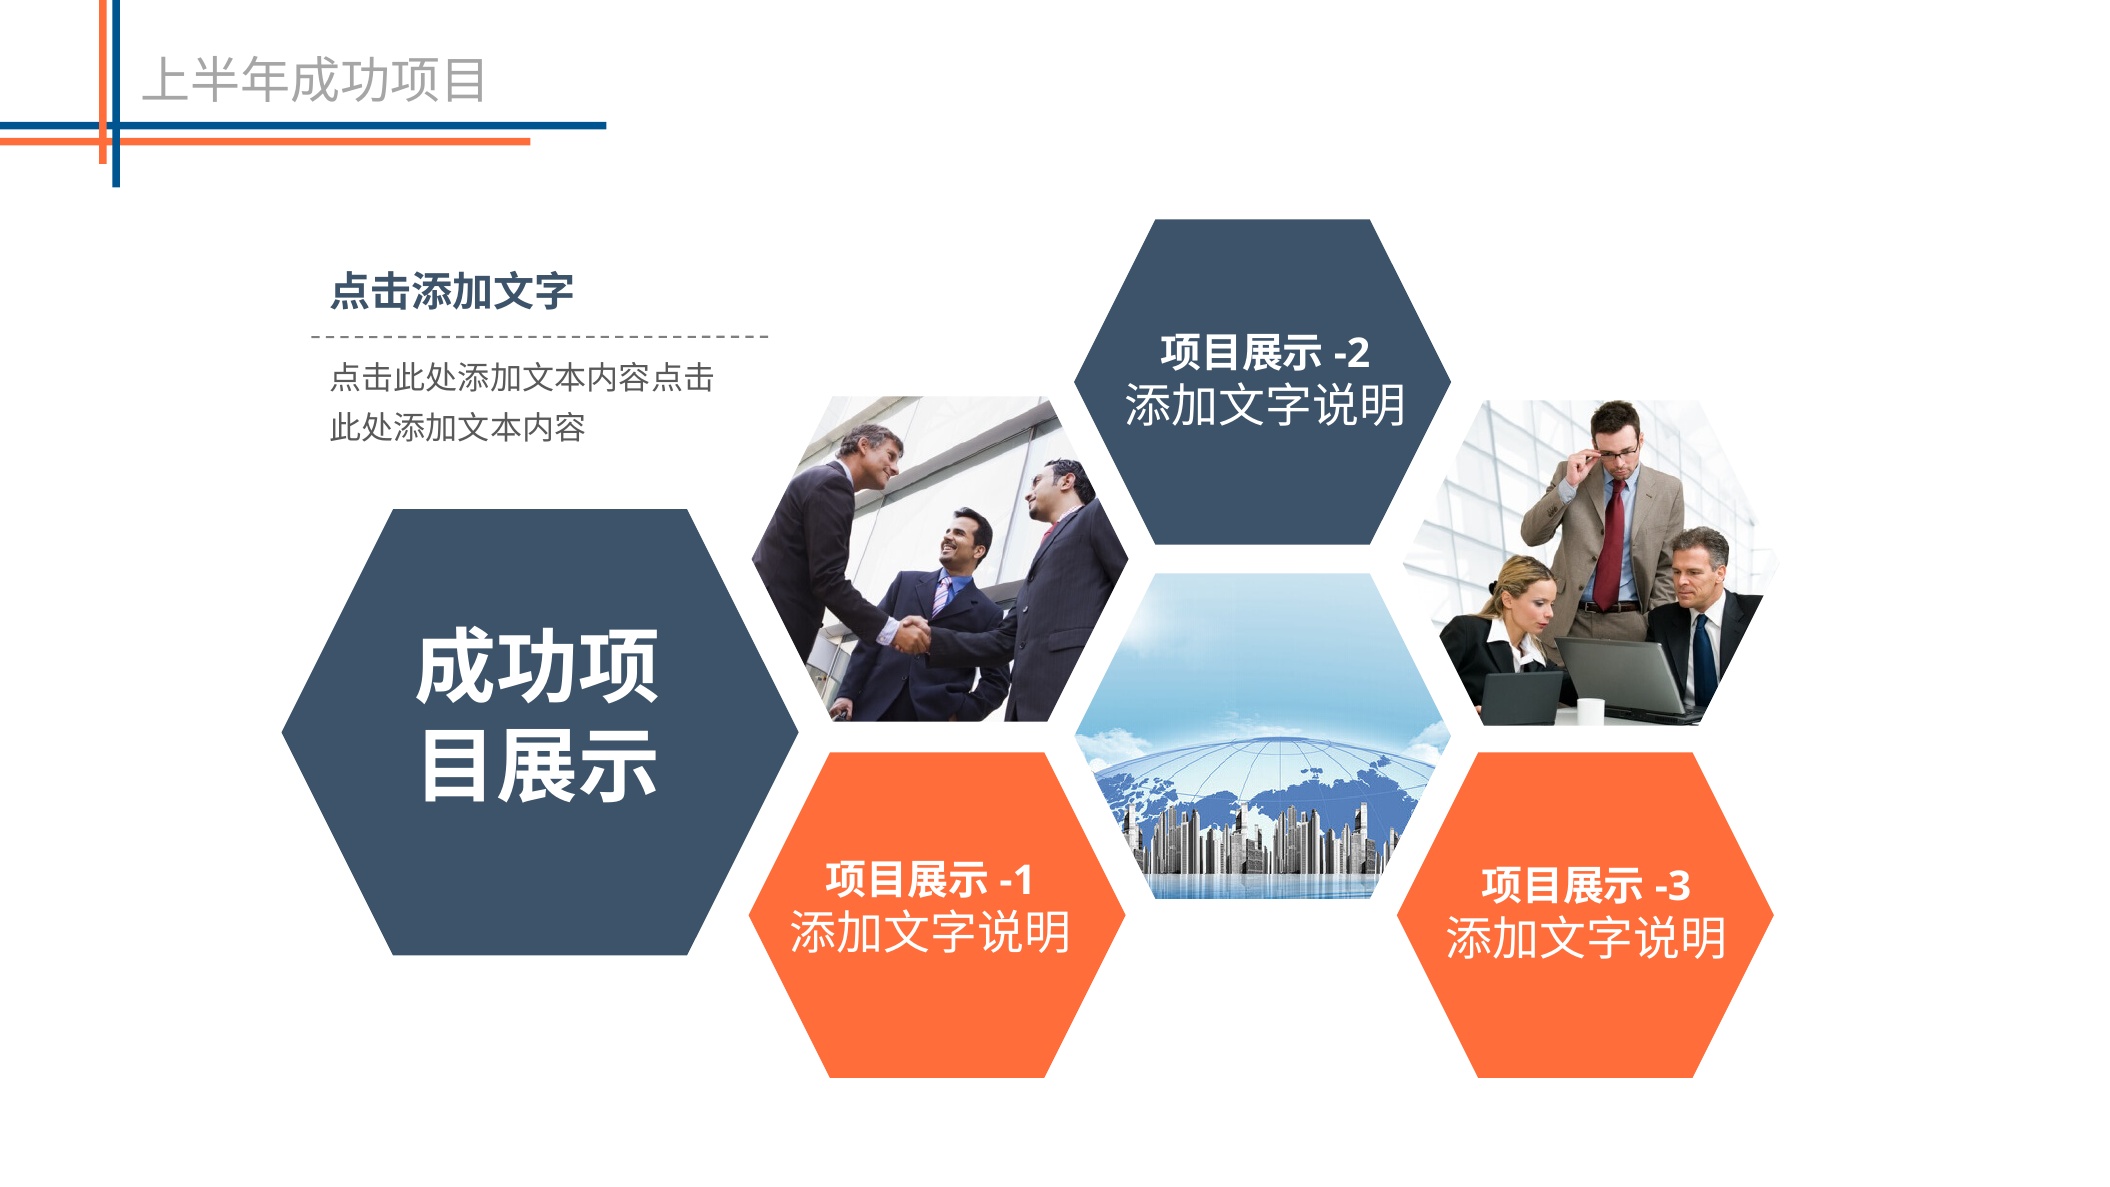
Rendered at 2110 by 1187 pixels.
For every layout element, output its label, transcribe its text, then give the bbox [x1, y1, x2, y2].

text_box [1072, 572, 1453, 900]
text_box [281, 509, 799, 956]
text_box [1396, 752, 1776, 1078]
text_box 点击添加文字 [314, 257, 762, 322]
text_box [1074, 219, 1455, 545]
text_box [0, 0, 789, 188]
text_box [775, 395, 1130, 723]
text_box 点击此处添加文本内容点击此处添加文本内容 [314, 338, 762, 454]
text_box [741, 752, 1126, 1078]
text_box [1401, 399, 1781, 727]
